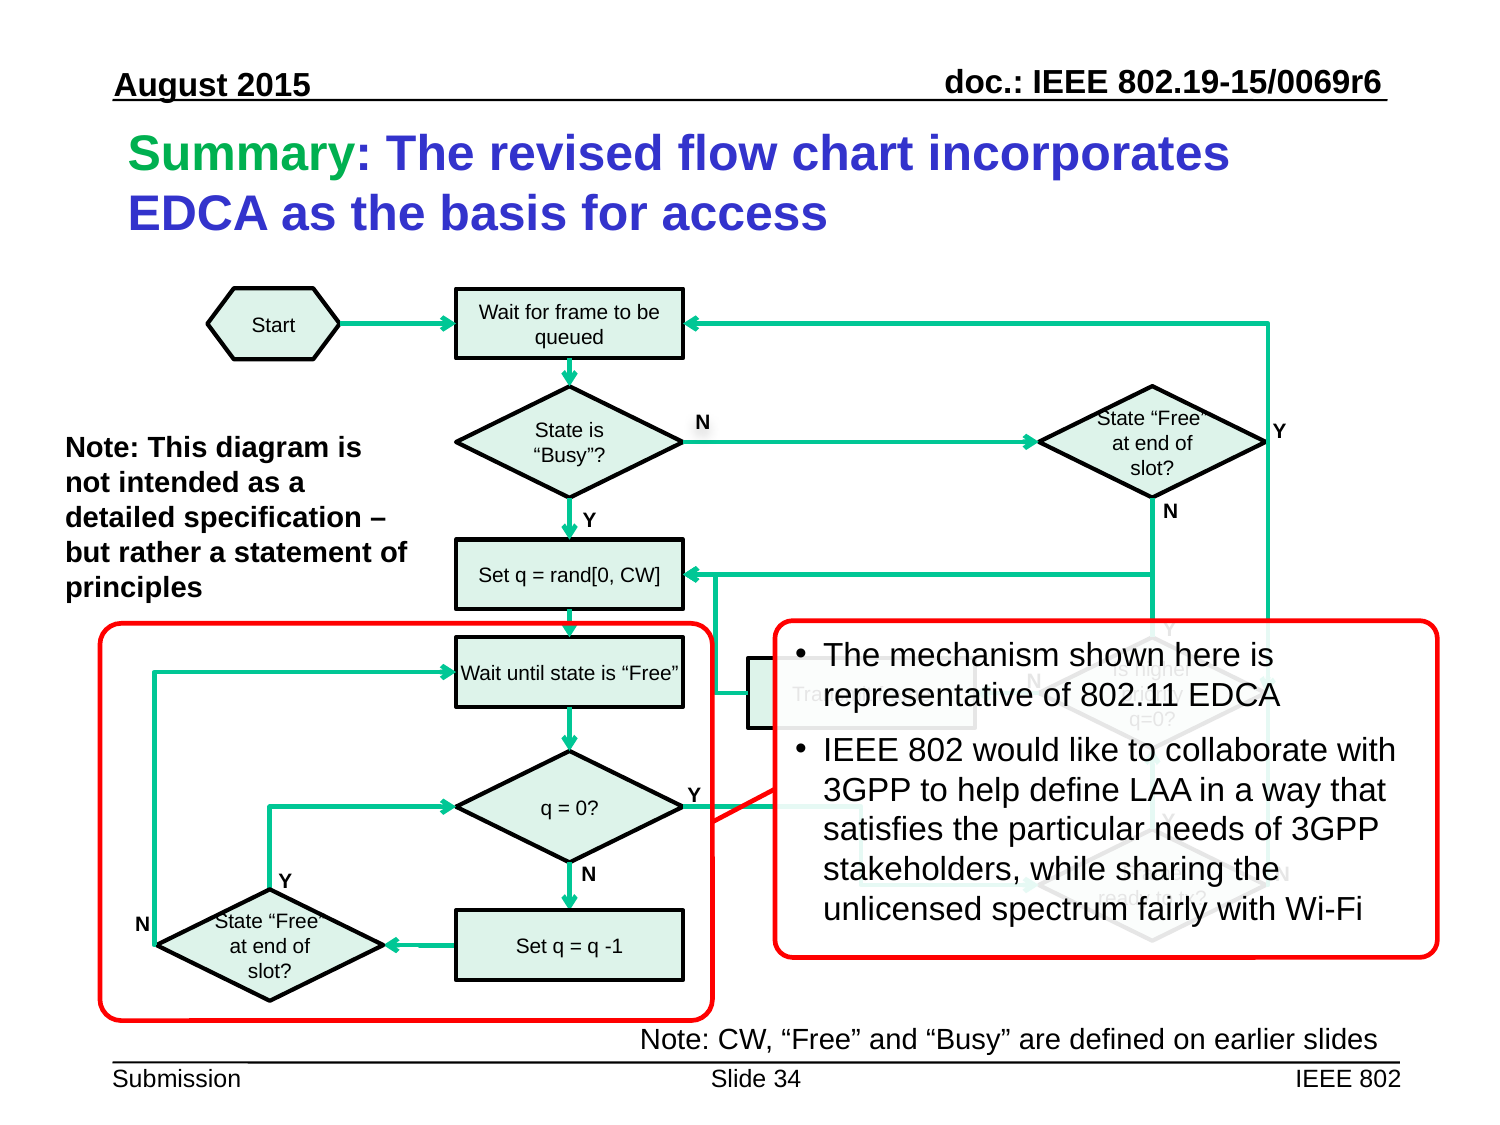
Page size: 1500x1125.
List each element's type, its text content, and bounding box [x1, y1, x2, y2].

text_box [122, 288, 1290, 1002]
title Summary: The revised flow chart incorporates EDCA as the basis for access [112, 112, 1388, 288]
text_box Note: This diagram is not intended as a detailed specification – but rather a statement of principles [49, 421, 117, 634]
text_box The mechanism shown here is representative of 802.11 EDCA IEEE 802 would like to collaborate with 3GPP to help define LAA in a way that satisfies the particular needs of 3GPP stakeholders, while sharing the unlicensed spectrum fairly with Wi-Fi [1294, 620, 1438, 958]
text_box Note: CW, “Free” and “Busy” are defined on earlier slides [624, 1012, 1400, 1058]
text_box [712, 788, 776, 823]
slide_number Slide 34 [709, 1061, 803, 1093]
footer IEEE 802 [1294, 1061, 1402, 1093]
text_box [99, 623, 711, 1021]
